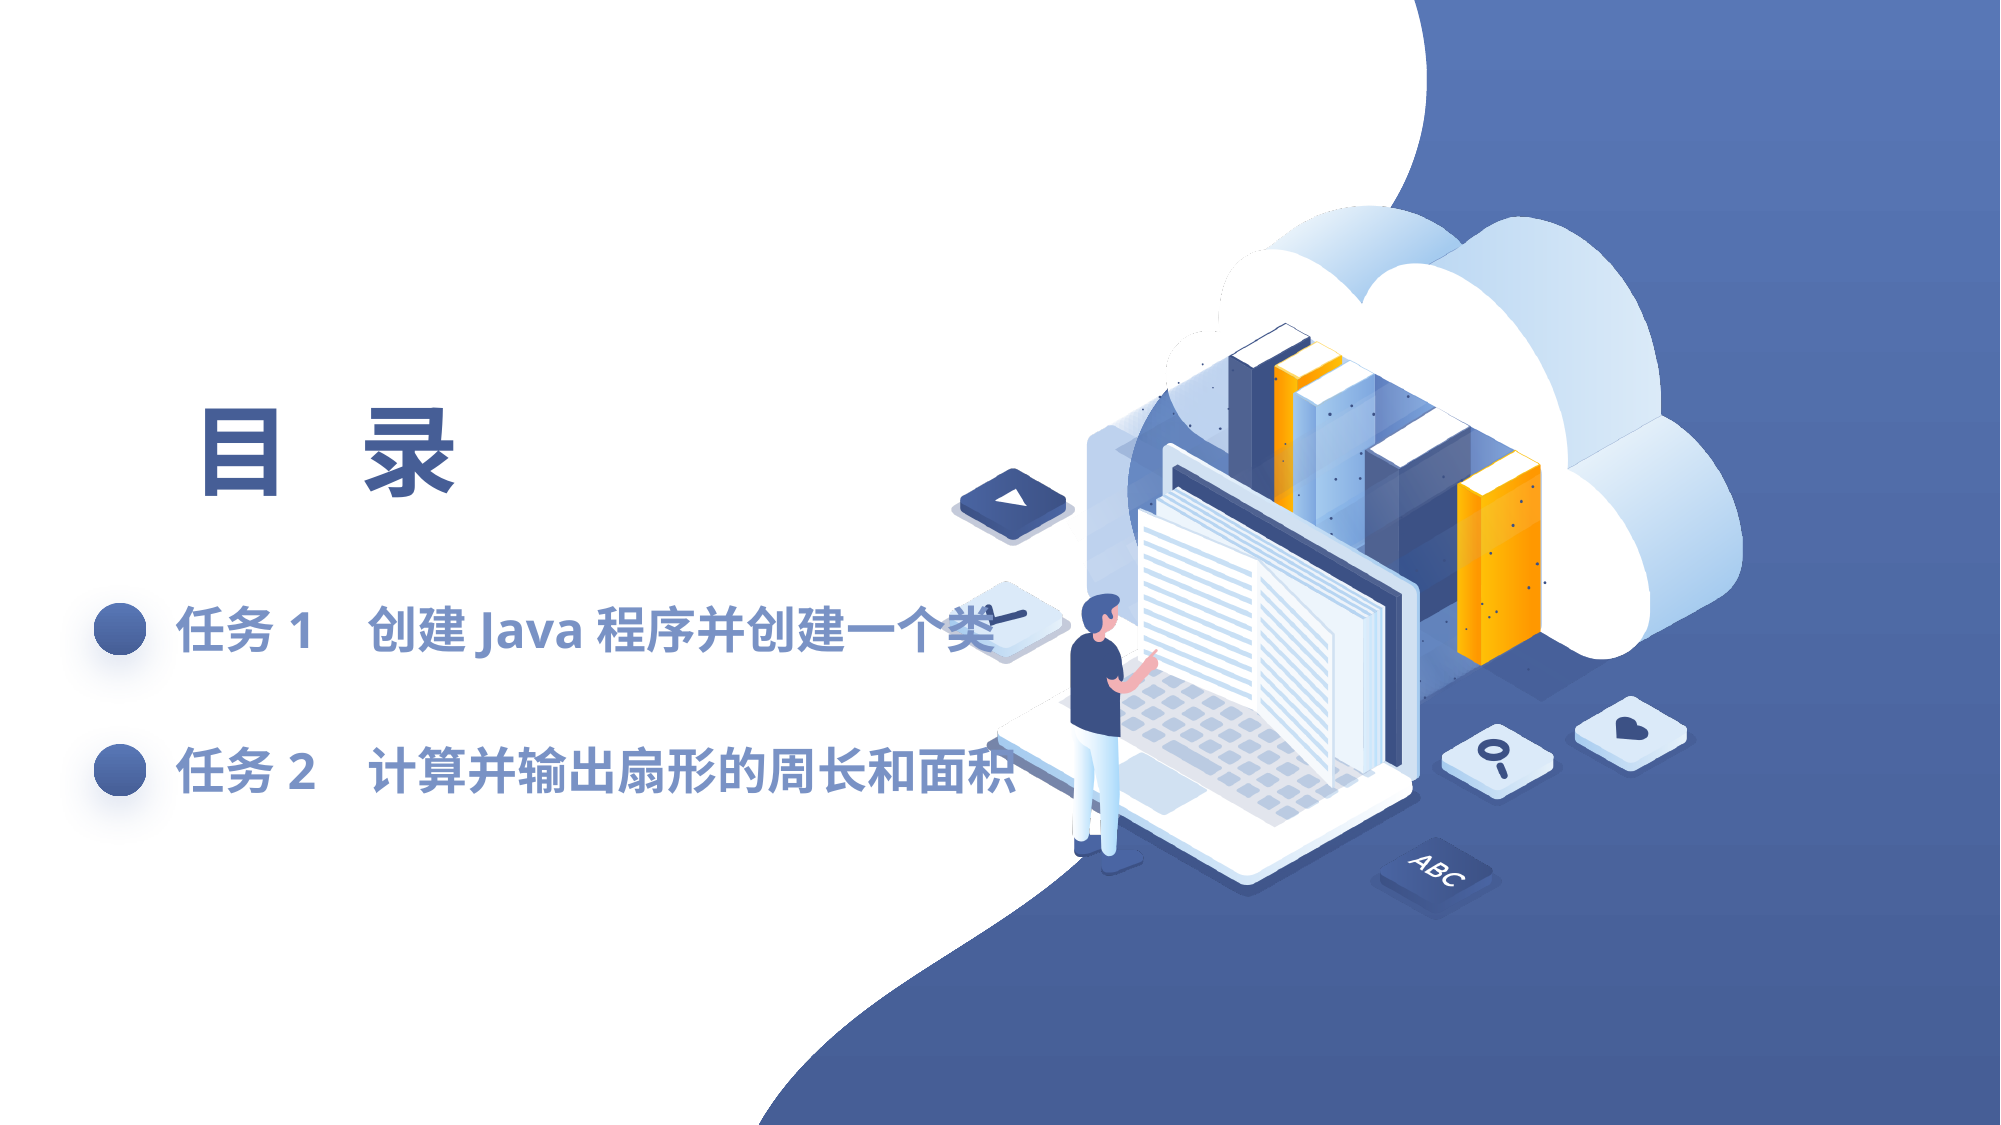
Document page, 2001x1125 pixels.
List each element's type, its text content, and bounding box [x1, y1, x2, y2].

text_box [92, 601, 148, 657]
text_box 任务1 创建Java程序并创建一个类 [161, 591, 940, 666]
picture [940, 205, 1743, 920]
text_box [759, 0, 2000, 1125]
text_box 目 录 [176, 381, 590, 517]
text_box [92, 742, 148, 798]
text_box 任务2 计算并输出扇形的周长和面积 [161, 732, 940, 807]
